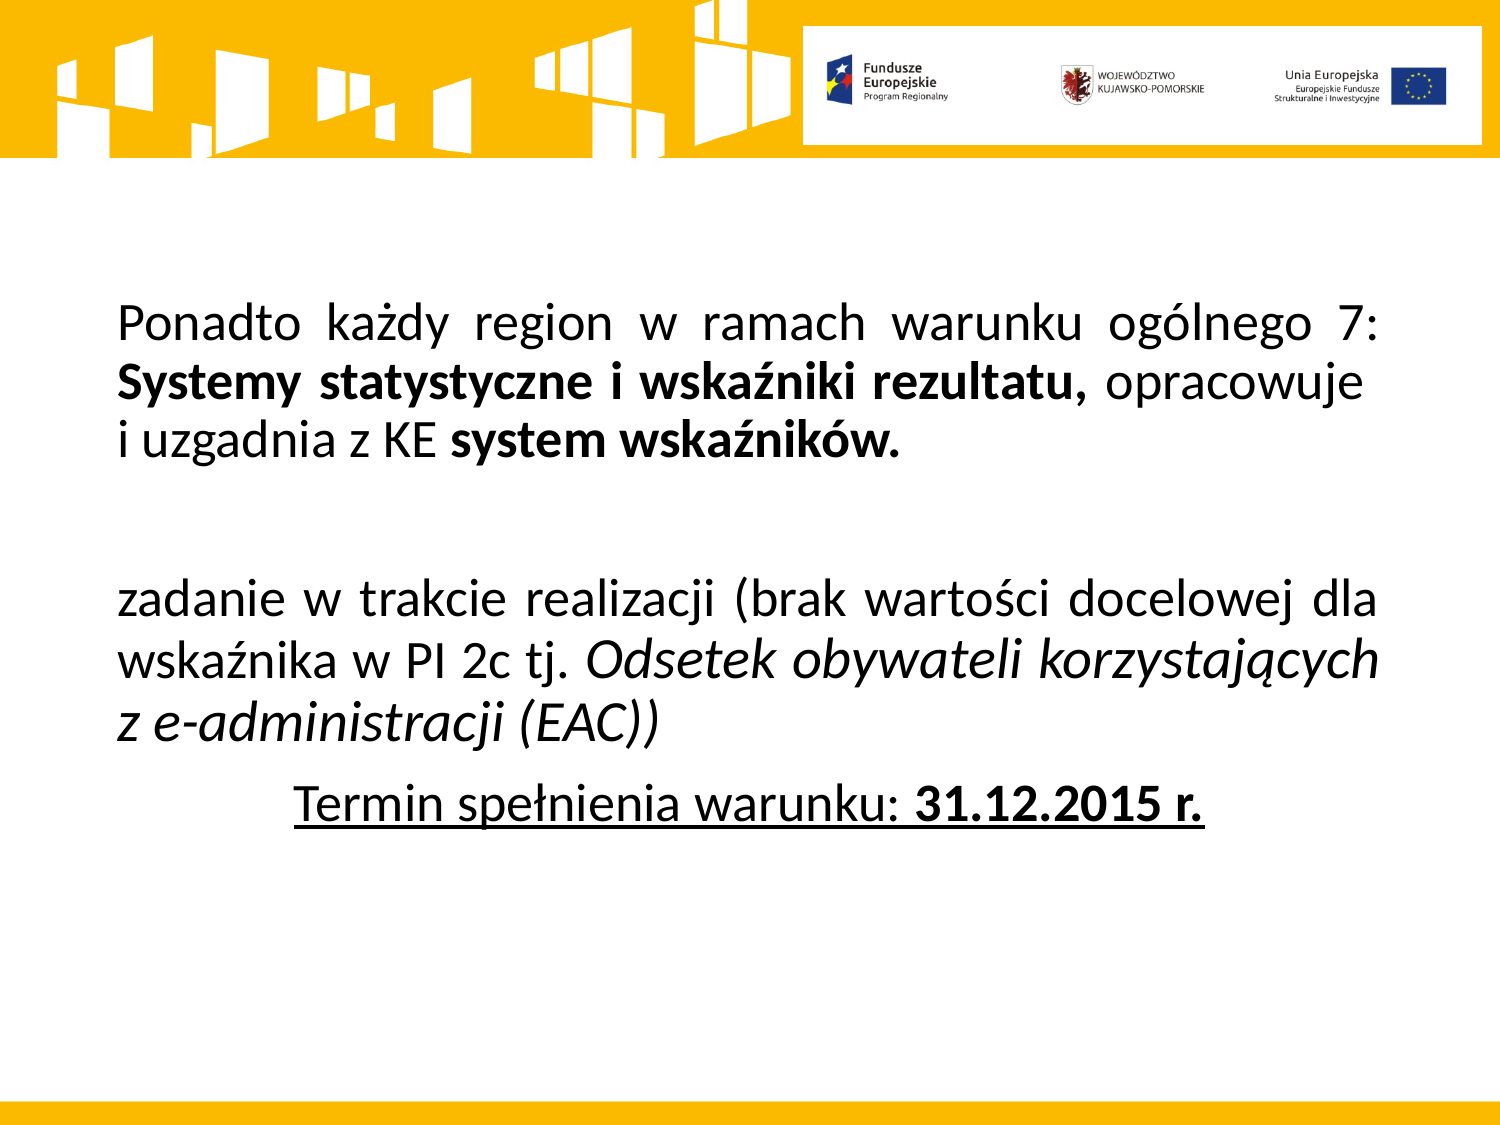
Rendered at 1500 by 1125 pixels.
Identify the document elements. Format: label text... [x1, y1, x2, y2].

list Ponadto każdy region w ramach warunku ogólnego 7: Systemy statystyczne i wskaźniki rezultatu, opracowuje i uzgadnia z KE system wskaźników. zadanie w trakcie realizacji (brak wartości docelowej dla wskaźnika w PI 2c tj. Odsetek obywateli korzystających z e-administracji (EAC)) Termin spełnienia warunku: 31.12.2015 r. [102, 203, 1397, 999]
picture [0, 0, 1500, 1125]
